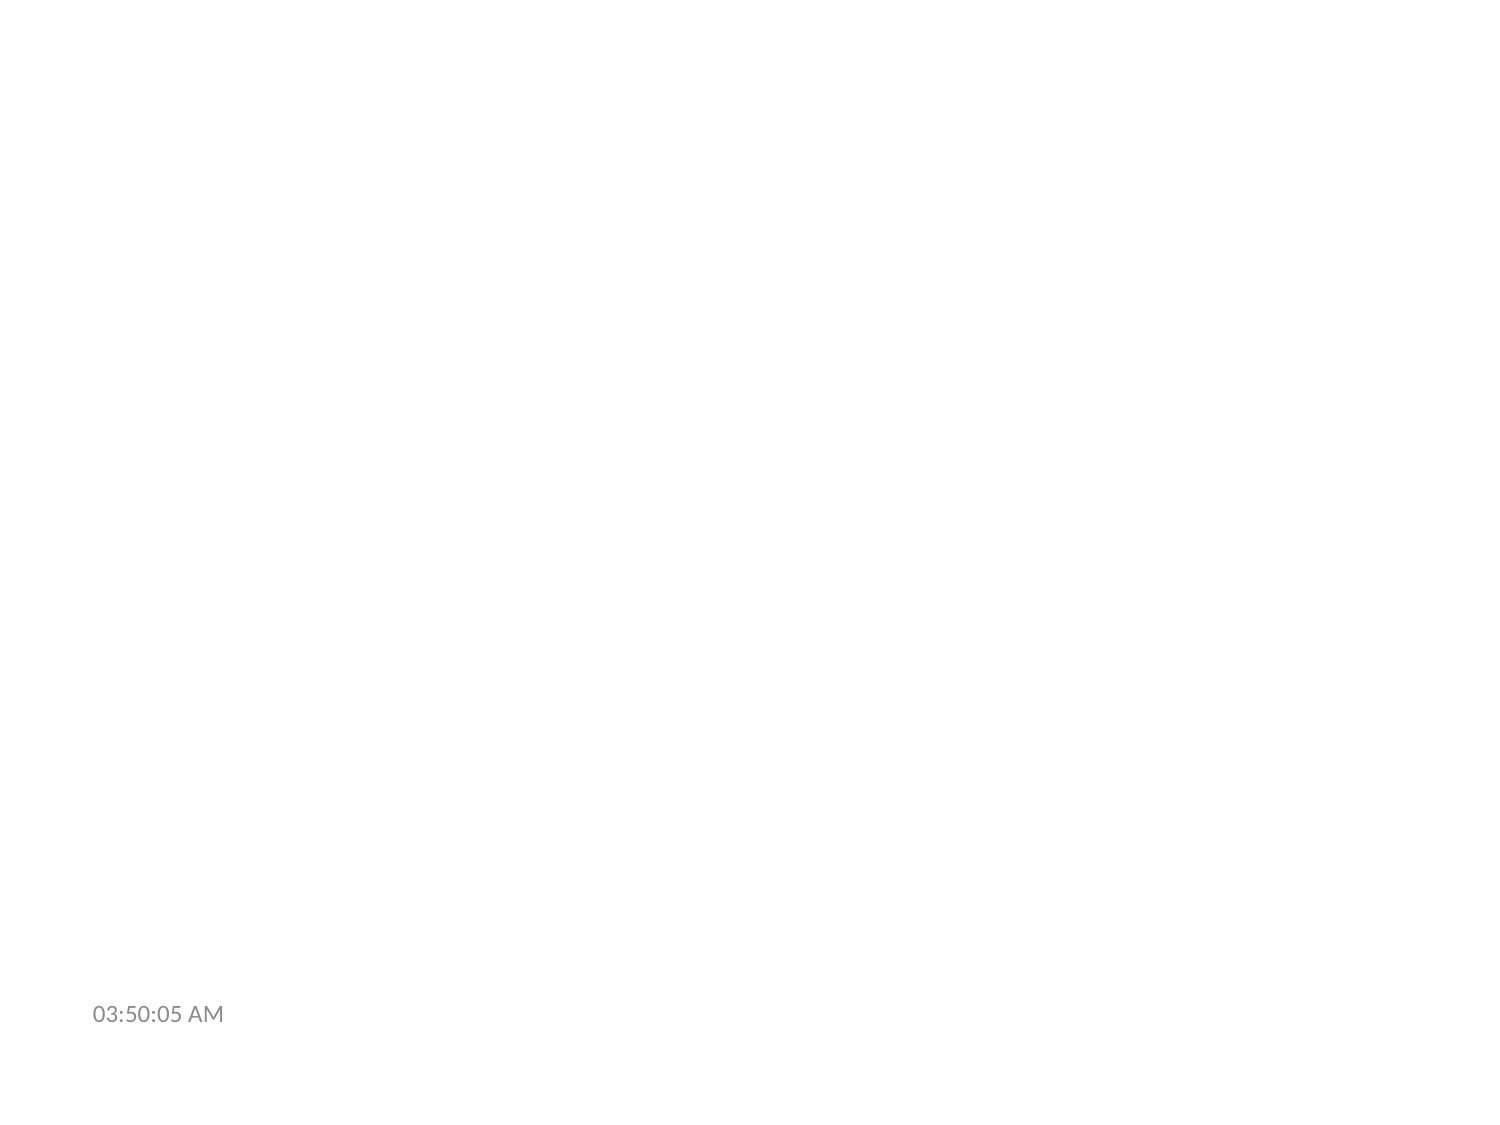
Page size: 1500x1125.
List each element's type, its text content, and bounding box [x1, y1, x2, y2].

text_box 3:35:09 PM [77, 982, 428, 1043]
